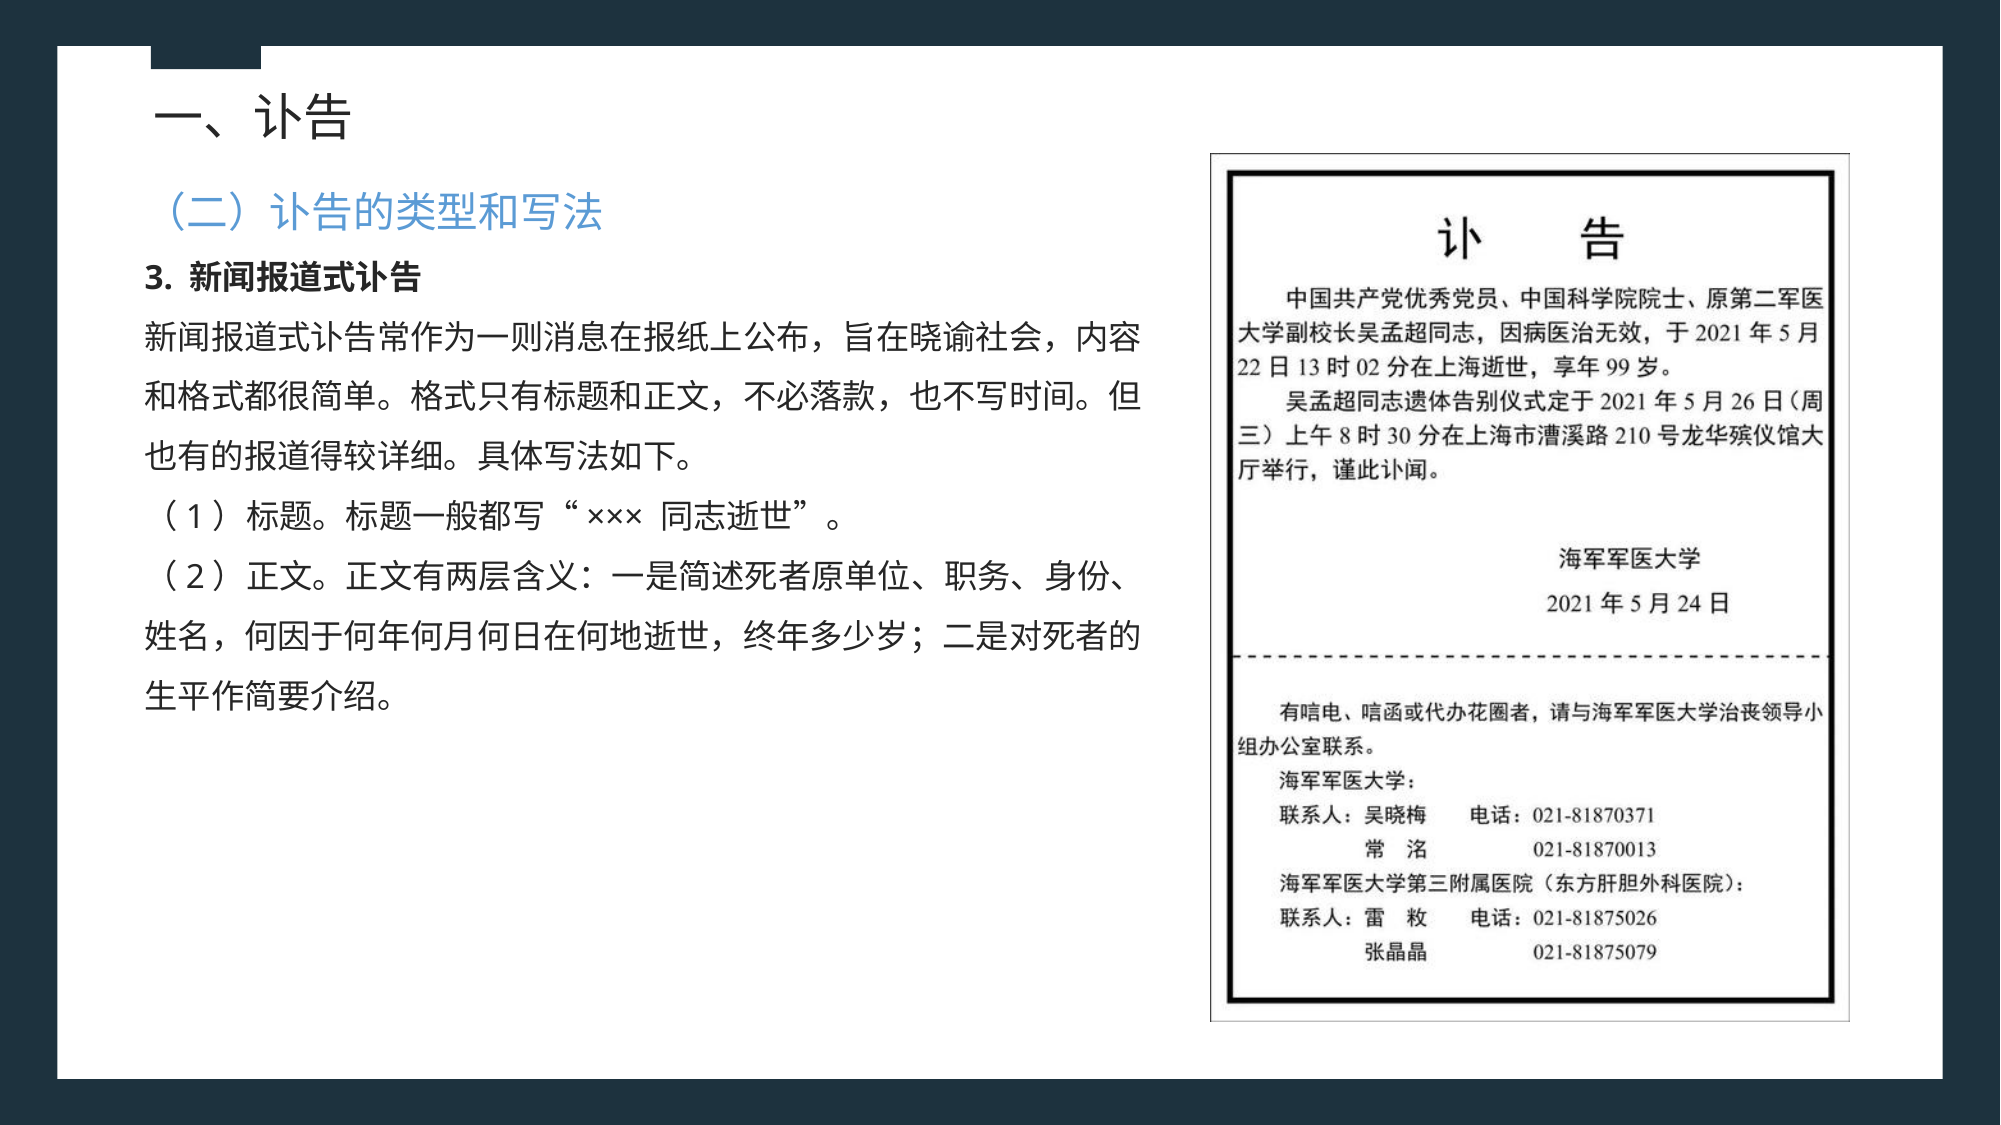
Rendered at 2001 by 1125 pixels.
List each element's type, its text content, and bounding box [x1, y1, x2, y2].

picture [1210, 153, 1850, 1022]
text_box （二）讣告的类型和写法 3. 新闻报道式讣告 新闻报道式讣告常作为一则消息在报纸上公布，旨在晓谕社会，内容和格式都很简单。格式只有标题和正文，不必落款，也不写时间。但也有的报道得较详细。具体写法如下。 （1）标题。标题一般都写“××× 同志逝世”。 （2）正文。正文有两层含义：一是简述死者原单位、职务、身份、姓名，何因于何年何月何日在何地逝世，终年多少岁；二是对死者的生平作简要介绍。 [129, 153, 1172, 723]
text_box 一、讣告 [153, 78, 624, 153]
